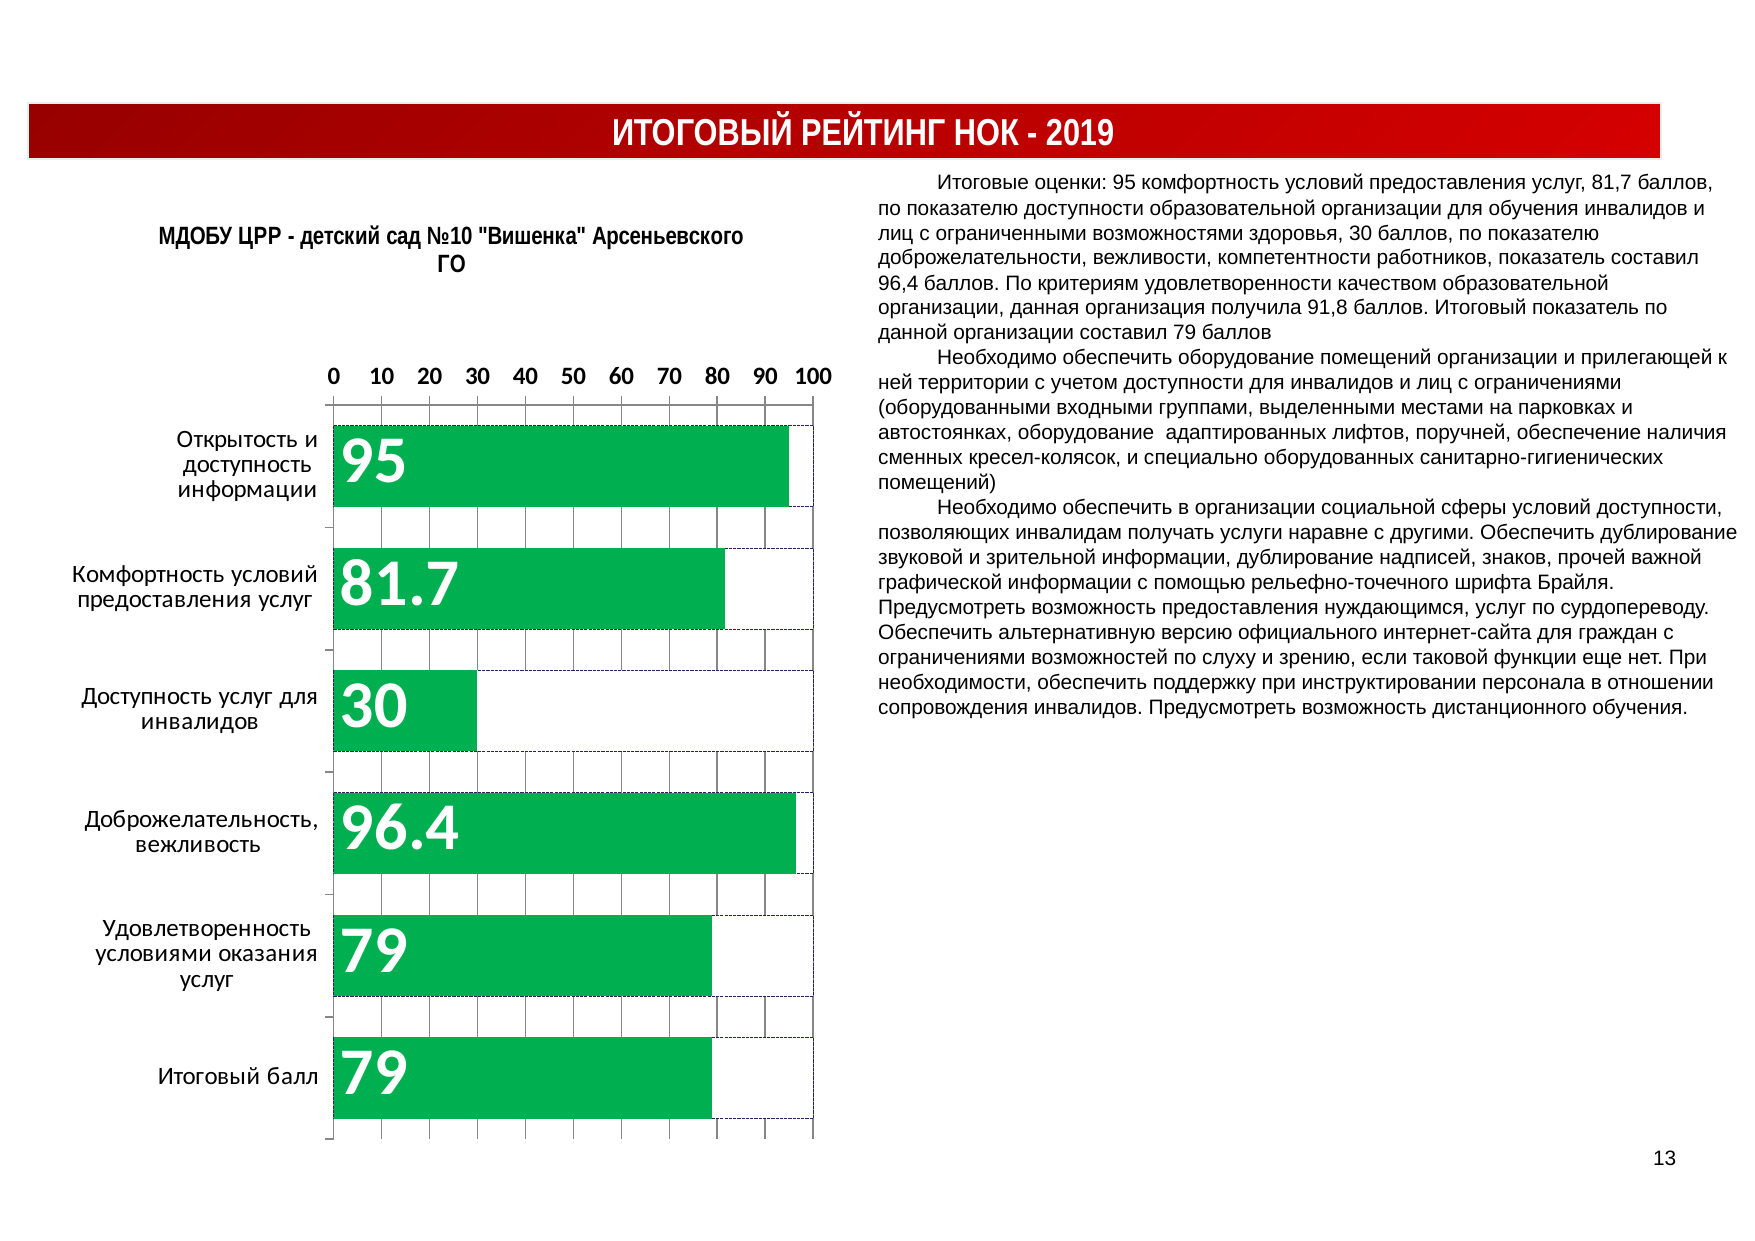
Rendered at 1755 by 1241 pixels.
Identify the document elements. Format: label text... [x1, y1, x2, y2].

text_box Итоговые оценки: 95 комфортность условий предоставления услуг, 81,7 баллов, по показателю доступности образовательной организации для обучения инвалидов и лиц с ограниченными возможностями здоровья, 30 баллов, по показателю доброжелательности, вежливости, компетентности работников, показатель составил 96,4 баллов. По критериям удовлетворенности качеством образовательной организации, данная организация получила 91,8 баллов. Итоговый показатель по данной организации составил 79 баллов Необходимо обеспечить оборудование помещений организации и прилегающей к ней территории с учетом доступности для инвалидов и лиц с ограничениями (оборудованными входными группами, выделенными местами на парковках и автостоянках, оборудование адаптированных лифтов, поручней, обеспечение наличия сменных кресел-колясок, и специально оборудованных санитарно-гигиенических помещений) Необходимо обеспечить в организации социальной сферы условий доступности, позволяющих инвалидам получать услуги наравне с другими. Обеспечить дублирование звуковой и зрительной информации, дублирование надписей, знаков, прочей важной графической информации с помощью рельефно-точечного шрифта Брайля. Предусмотреть возможность предоставления нуждающимся, услуг по сурдопереводу. Обеспечить альтернативную версию официального интернет-сайта для граждан с ограничениями возможностей по слуху и зрению, если таковой функции еще нет. При необходимости, обеспечить поддержку при инструктировании персонала в отношении сопровождения инвалидов. Предусмотреть возможность дистанционного обучения. [863, 161, 1755, 727]
chart [58, 185, 845, 1172]
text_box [27, 102, 1662, 160]
slide_number 13 [1283, 1136, 1694, 1223]
